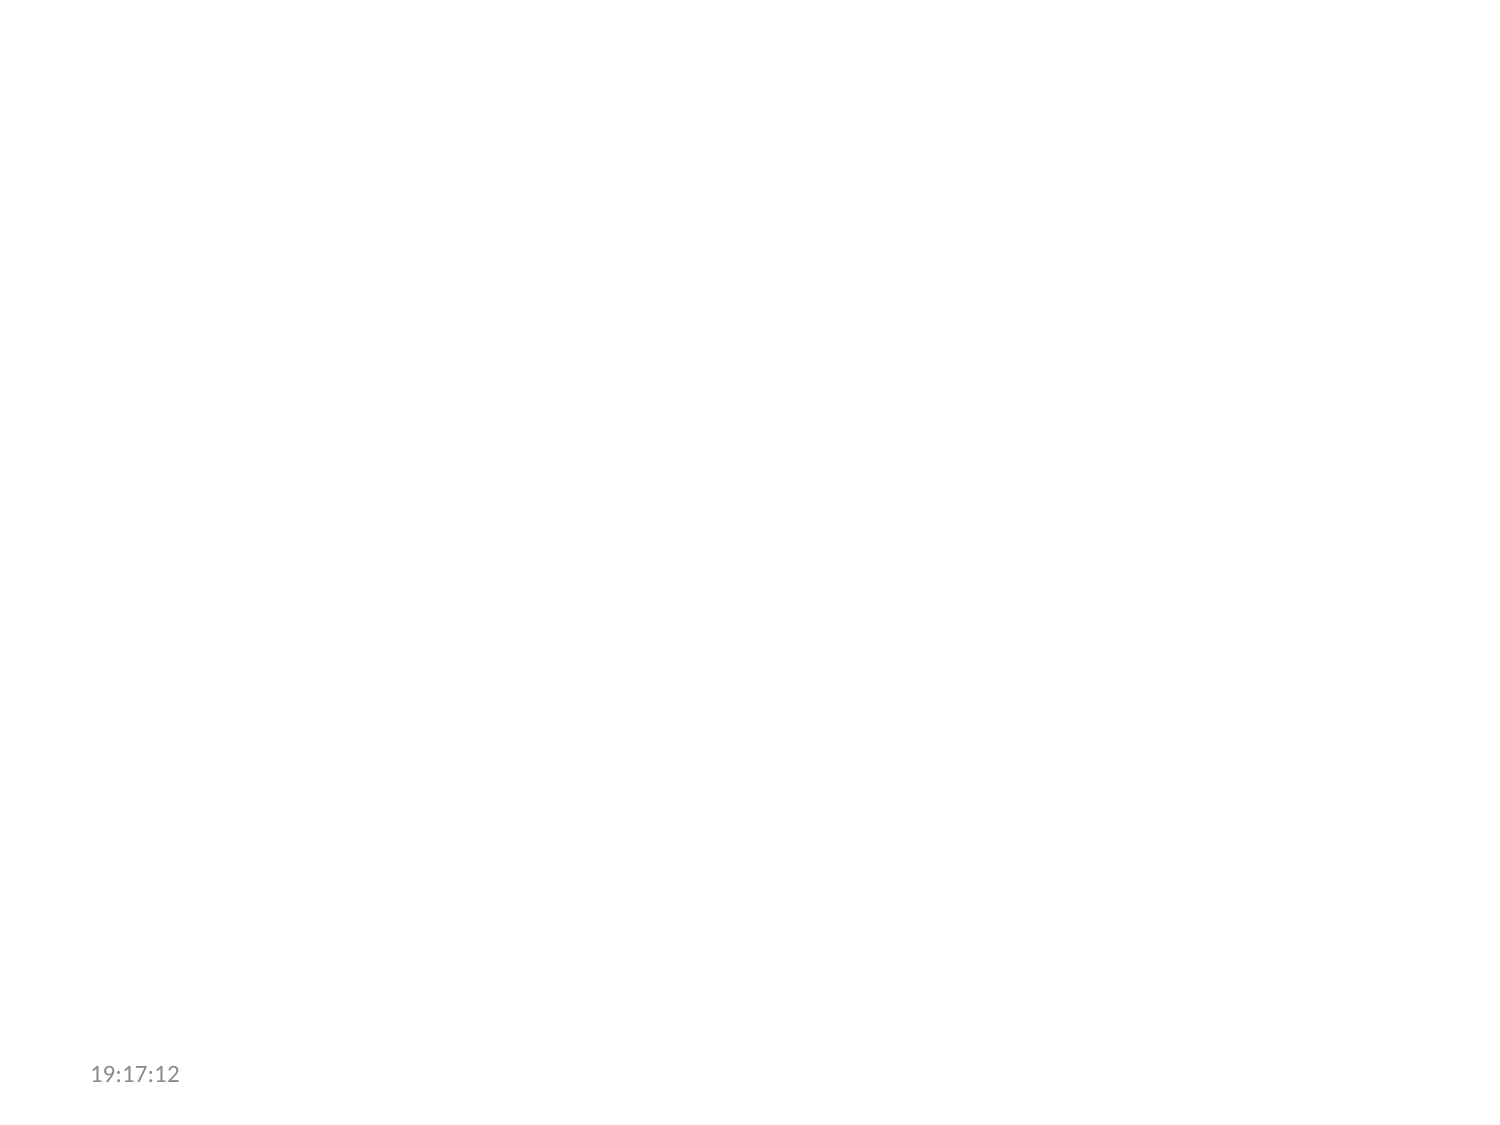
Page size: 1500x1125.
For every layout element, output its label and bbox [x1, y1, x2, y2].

slide_number [75, 1042, 425, 1103]
